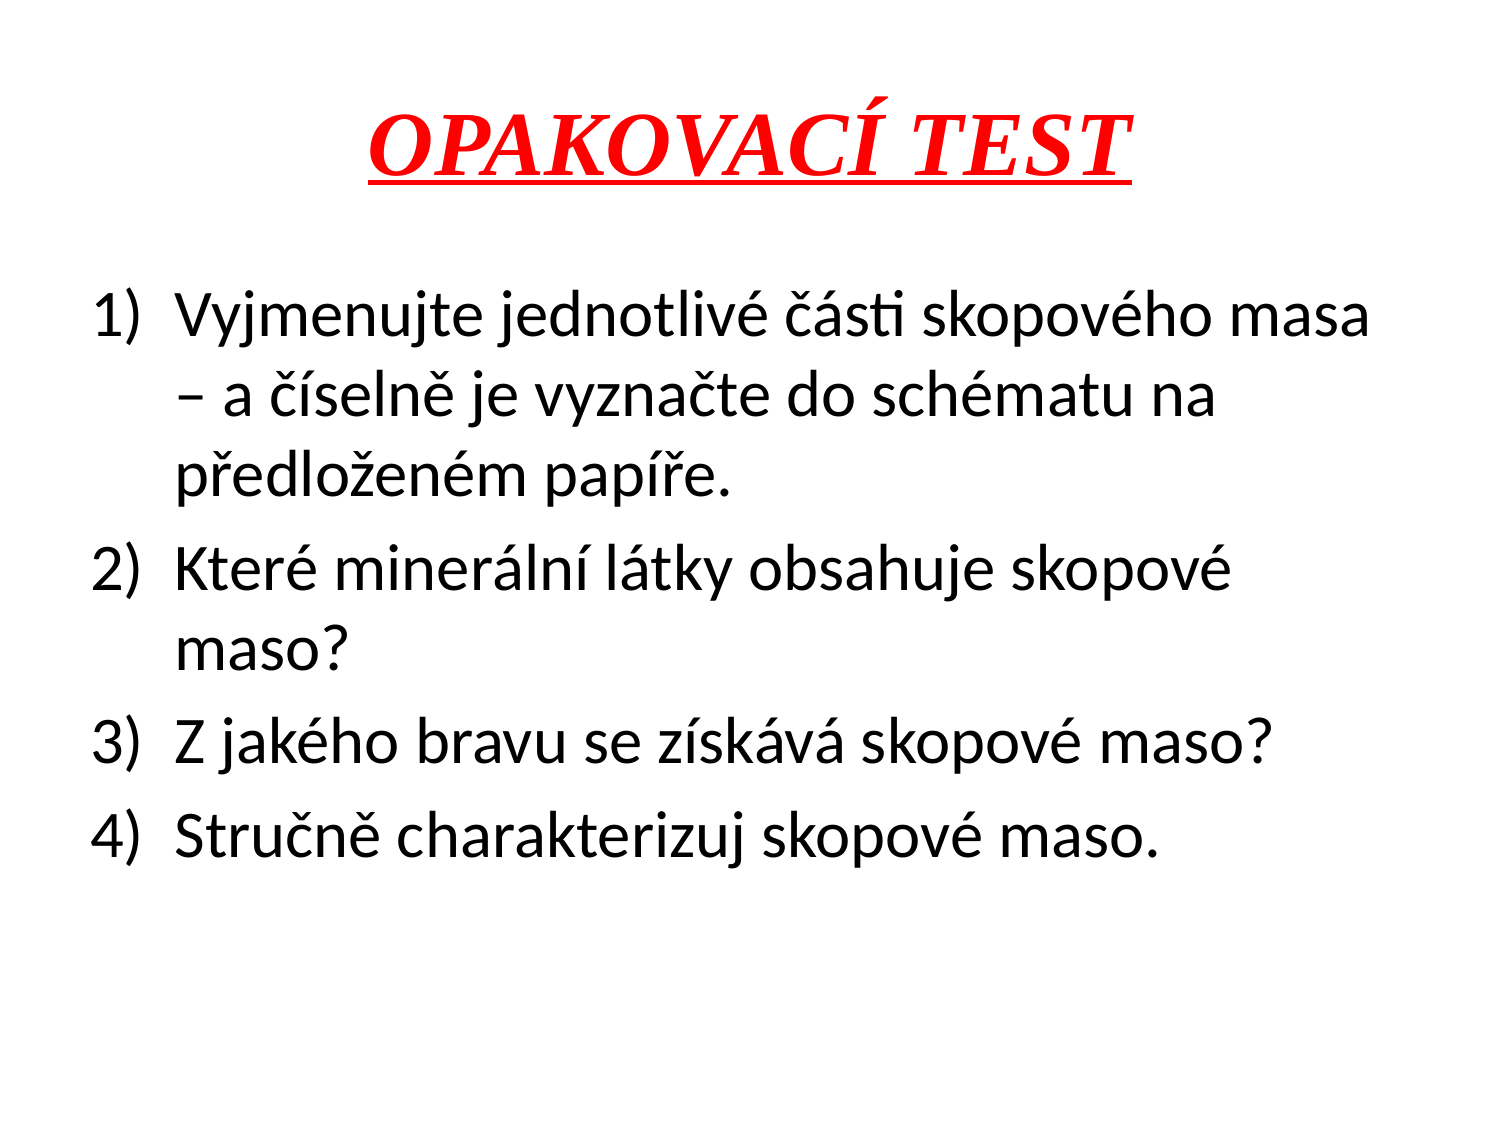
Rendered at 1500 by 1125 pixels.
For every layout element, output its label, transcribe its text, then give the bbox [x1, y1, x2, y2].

list Vyjmenujte jednotlivé části skopového masa – a číselně je vyznačte do schématu na předloženém papíře. Které minerální látky obsahuje skopové maso? Z jakého bravu se získává skopové maso? Stručně charakterizuj skopové maso. [75, 262, 1425, 1005]
title OPAKOVACÍ TEST [75, 45, 1425, 233]
